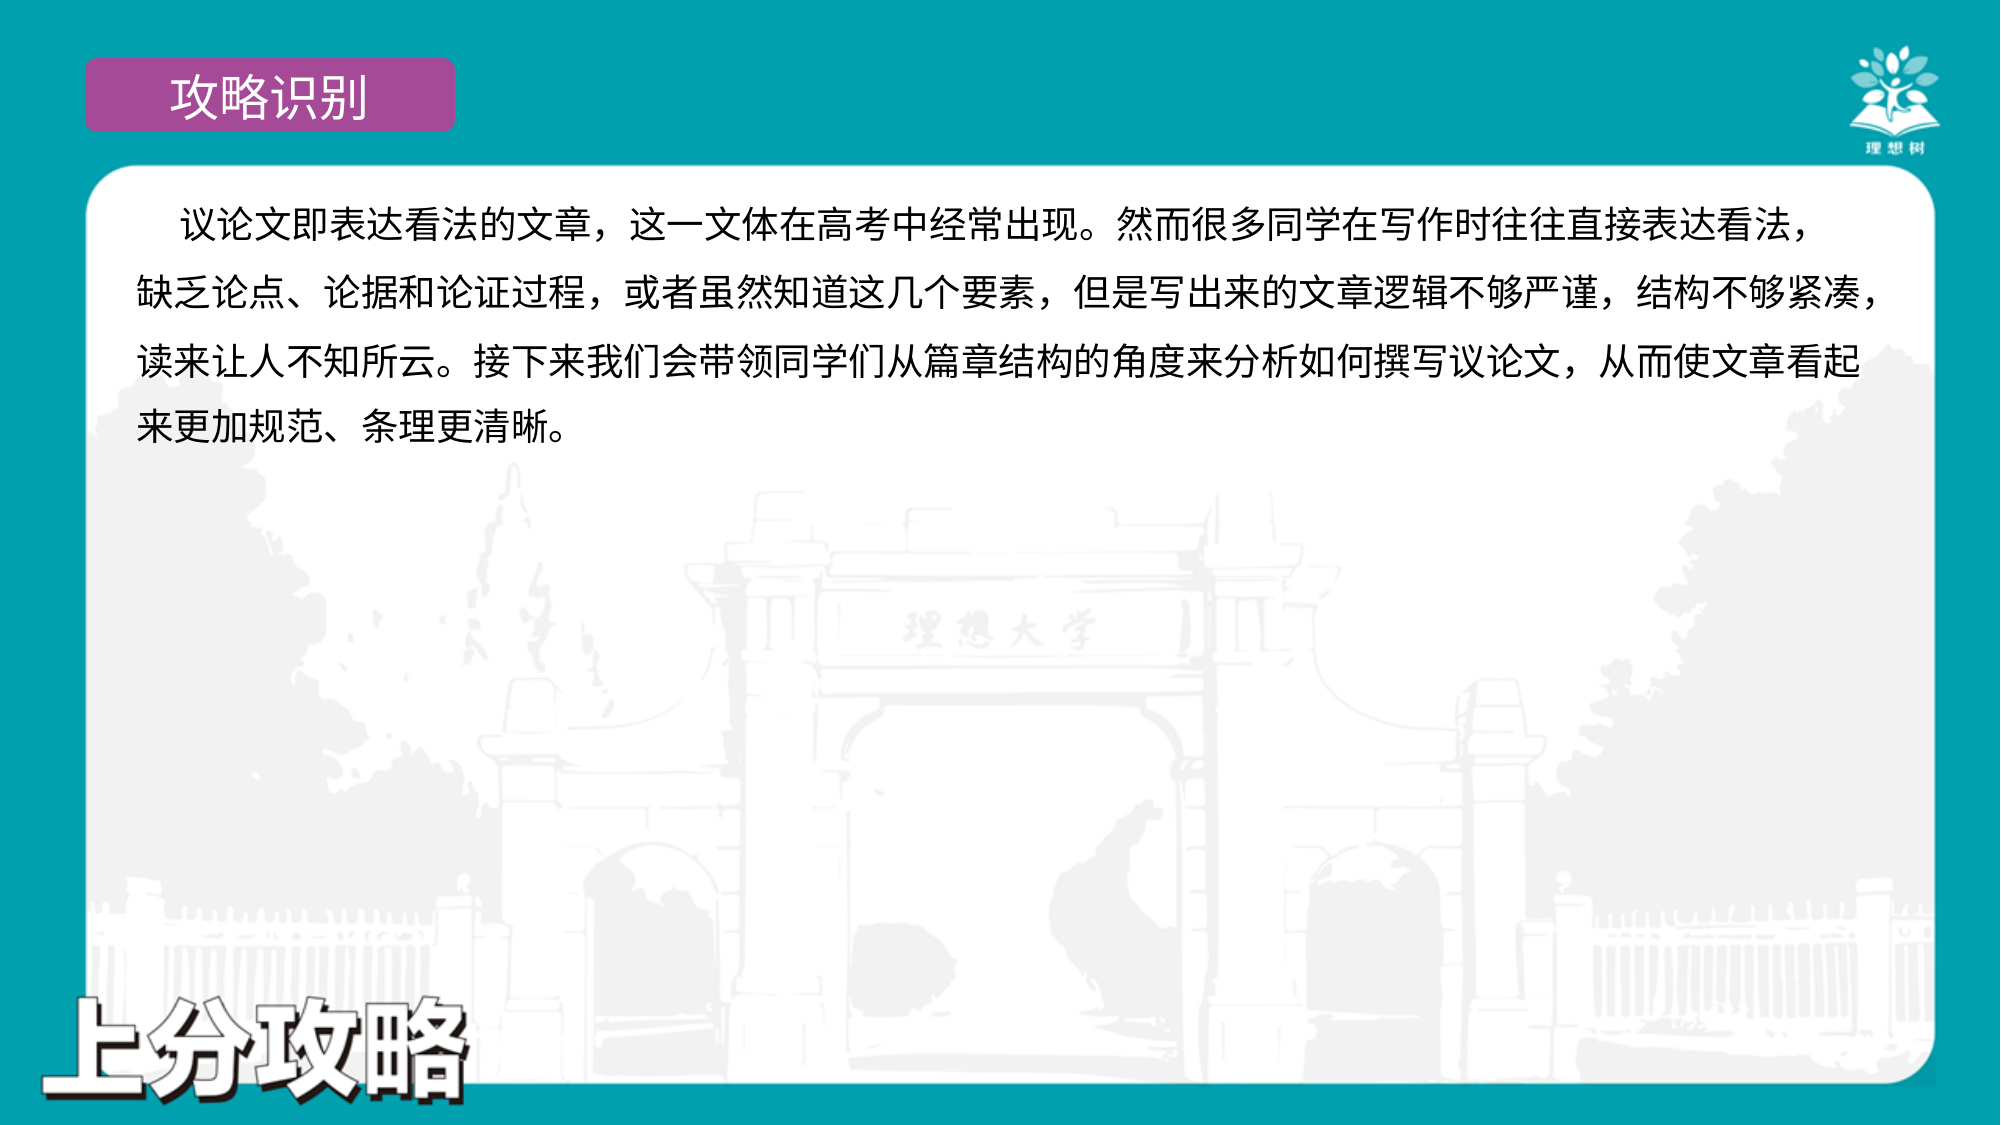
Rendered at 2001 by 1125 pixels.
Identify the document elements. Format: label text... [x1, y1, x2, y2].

text_box 议论文即表达看法的文章，这一文体在高考中经常出现。然而很多同学在写作时往往直接表达看法， 缺乏论点、论据和论证过程，或者虽然知道这几个要素，但是写出来的文章逻辑不够严谨，结构不够紧凑， 读来让人不知所云。接下来我们会带领同学们从篇章结构的角度来分析如何撰写议论文，从而使文章看起 来更加规范、条理更清晰。 [136, 176, 1865, 442]
picture [0, 0, 2000, 1125]
